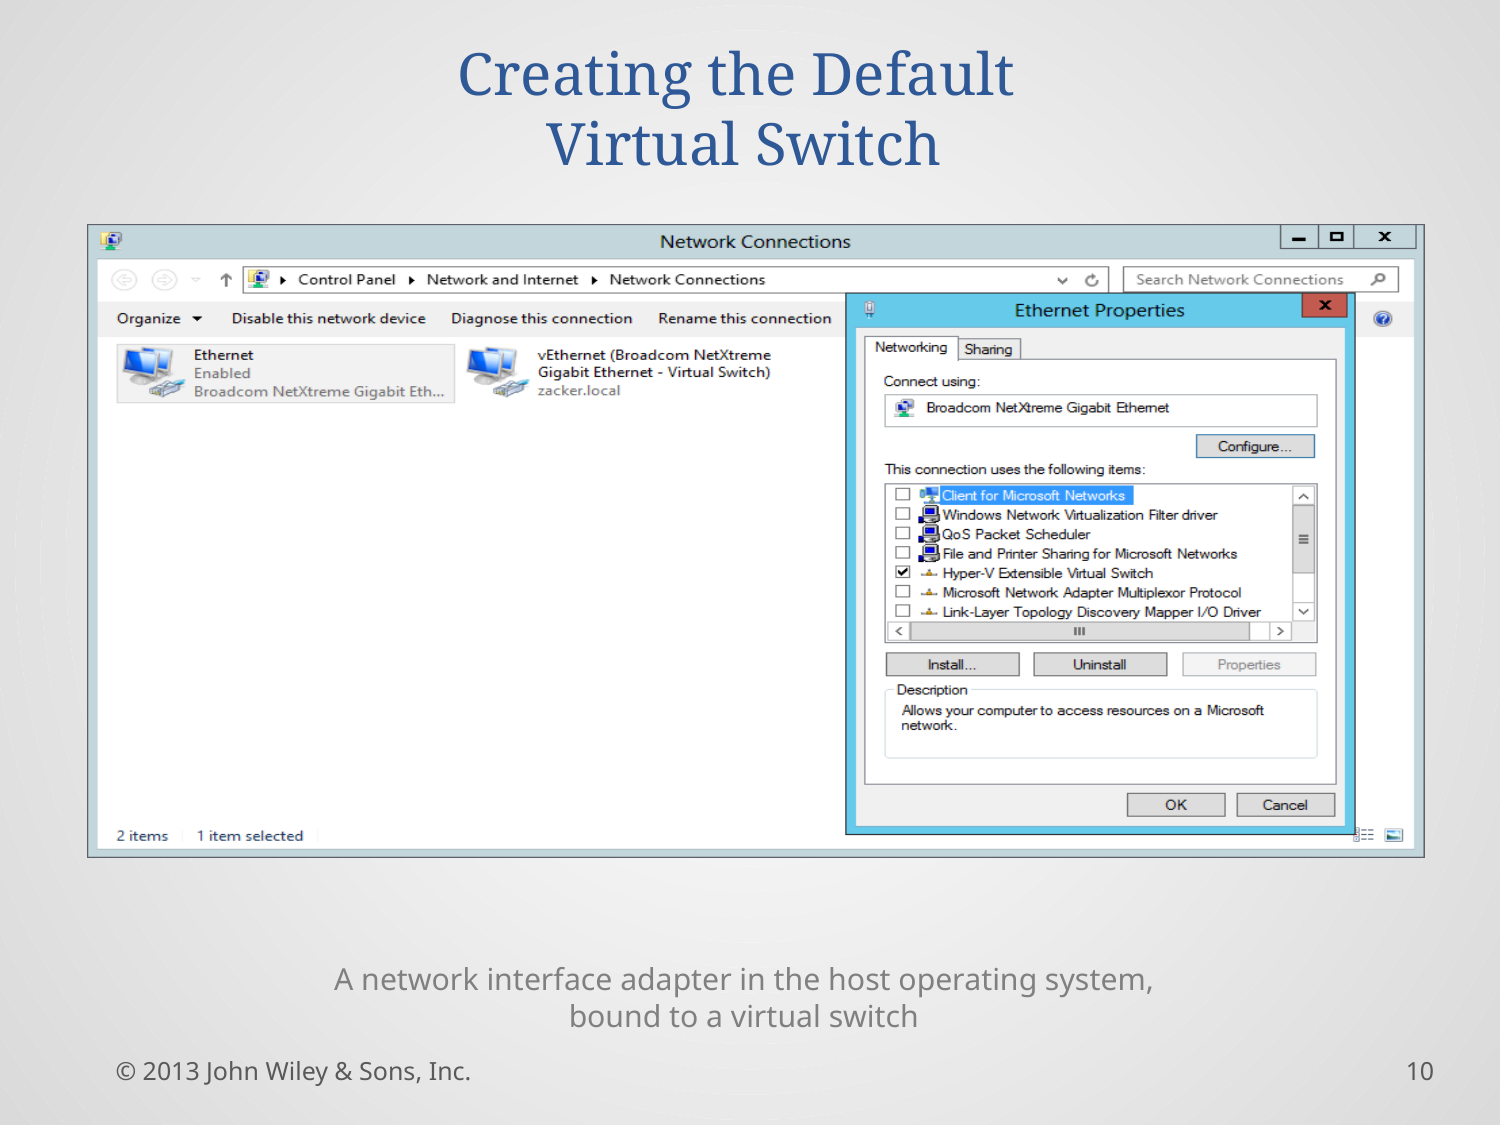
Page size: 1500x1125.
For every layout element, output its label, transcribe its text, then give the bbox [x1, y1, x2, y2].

title Creating the Default Virtual Switch [275, 37, 1213, 185]
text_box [87, 224, 1426, 913]
slide_number 10 [1401, 1042, 1494, 1103]
footer © 2013 John Wiley & Sons, Inc. [108, 1042, 576, 1103]
list A network interface adapter in the host operating system, bound to a virtual switch [275, 953, 1213, 1041]
